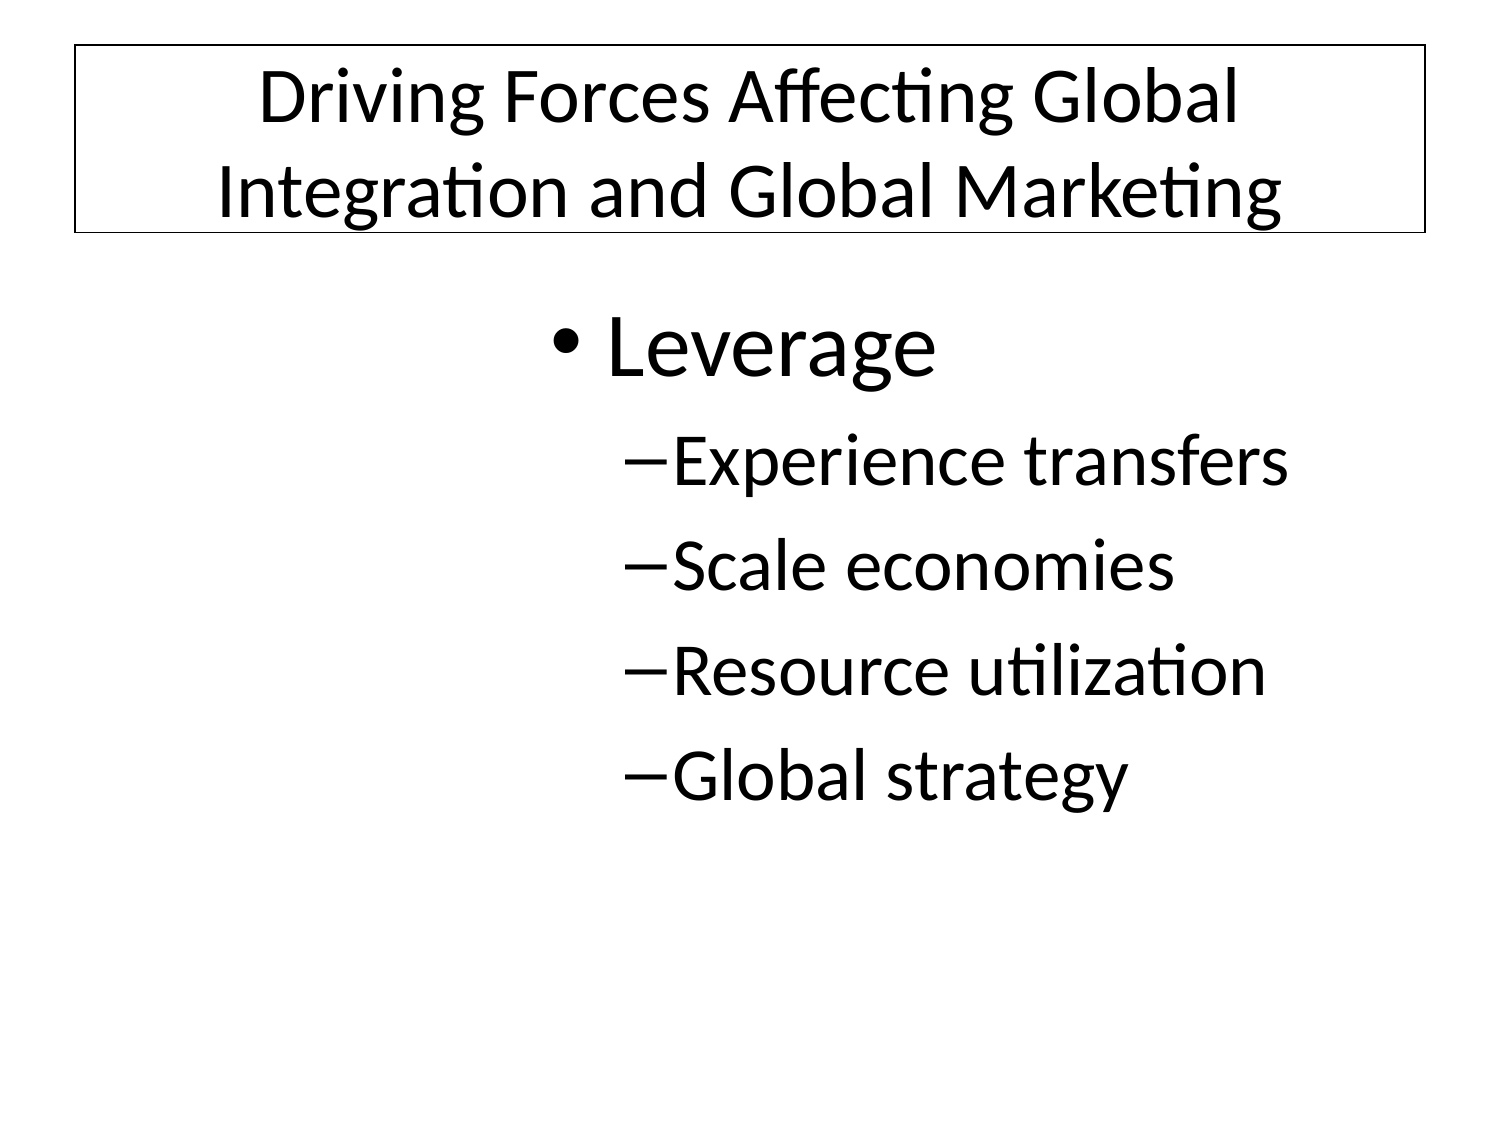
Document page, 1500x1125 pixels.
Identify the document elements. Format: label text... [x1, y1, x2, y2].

title Driving Forces Affecting Global Integration and Global Marketing [74, 44, 1426, 233]
list Leverage Experience transfers Scale economies Resource utilization Global strategy [535, 277, 1426, 903]
